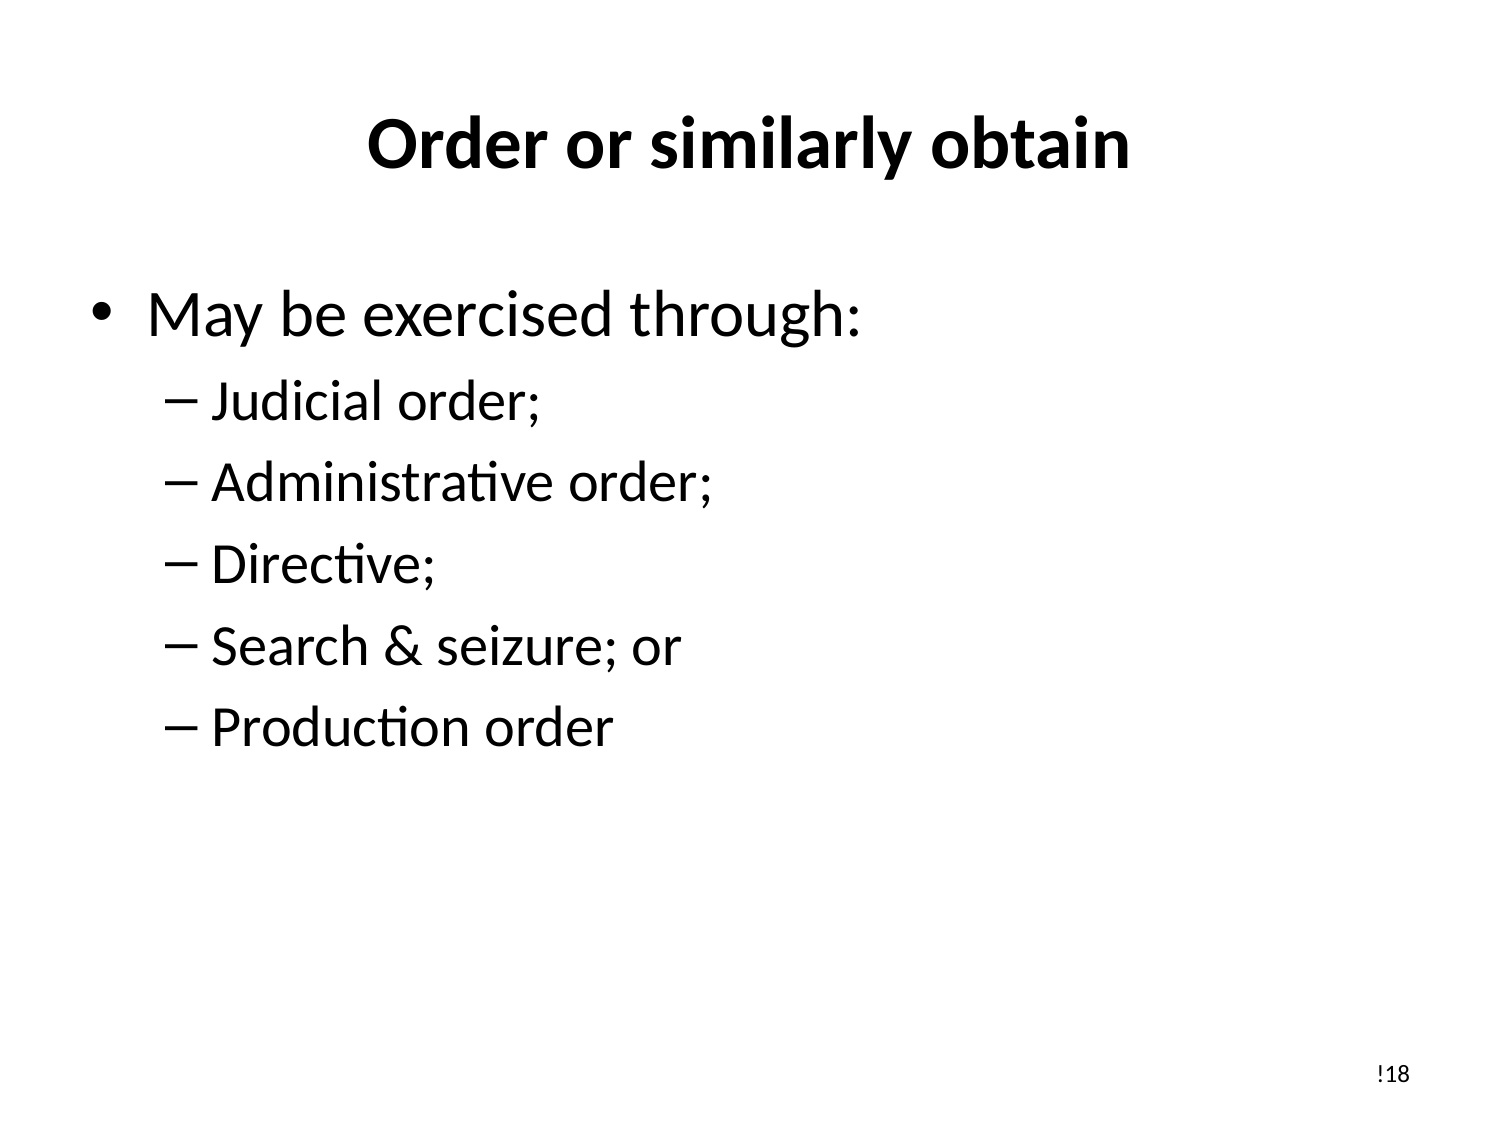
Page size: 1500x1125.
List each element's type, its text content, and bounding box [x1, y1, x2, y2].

slide_number !18 [1074, 1042, 1425, 1103]
list May be exercised through: Judicial order; Administrative order; Directive; Search & seizure; or Production order [74, 262, 1426, 1006]
title Order or similarly obtain [74, 44, 1426, 233]
